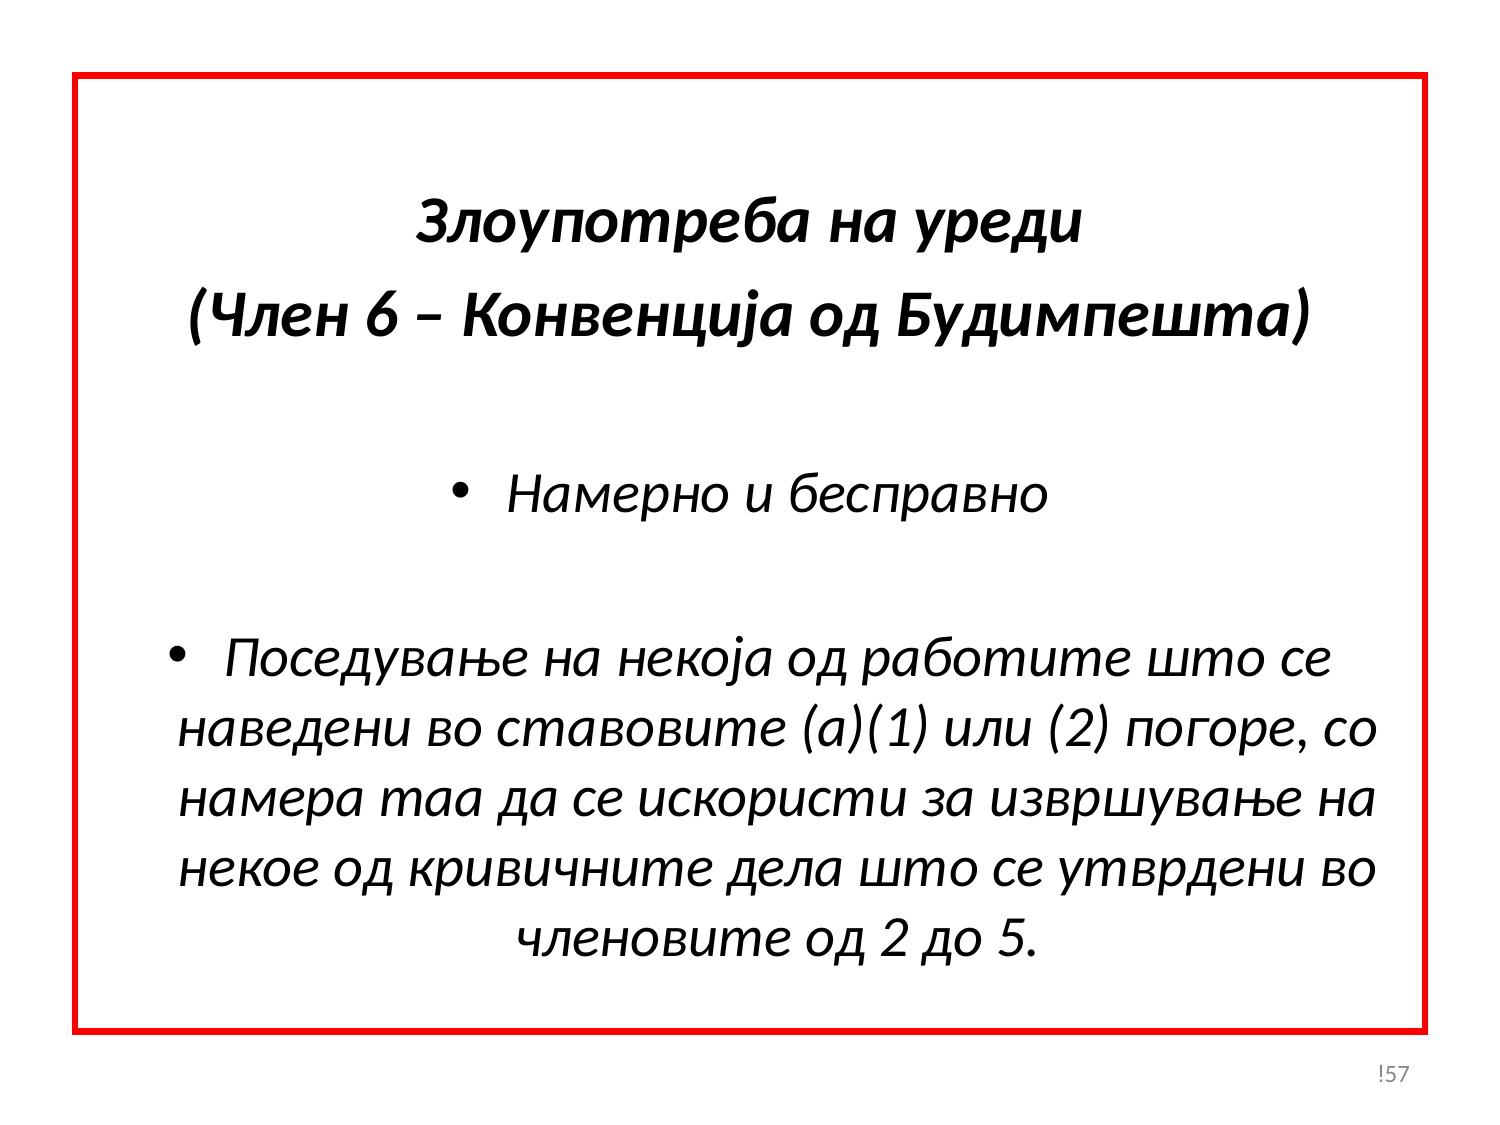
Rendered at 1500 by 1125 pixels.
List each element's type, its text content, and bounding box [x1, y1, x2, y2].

list Злоупотреба на уреди (Член 6 – Конвенција од Будимпешта) Намерно и бесправно Поседување на некоја од работите што се наведени во ставовите (a)(1) или (2) погоре, со намера таа да се искористи за извршување на некое од кривичните дела што се утврдени во членовите од 2 до 5. [75, 75, 1425, 1032]
slide_number !57 [1074, 1042, 1425, 1103]
